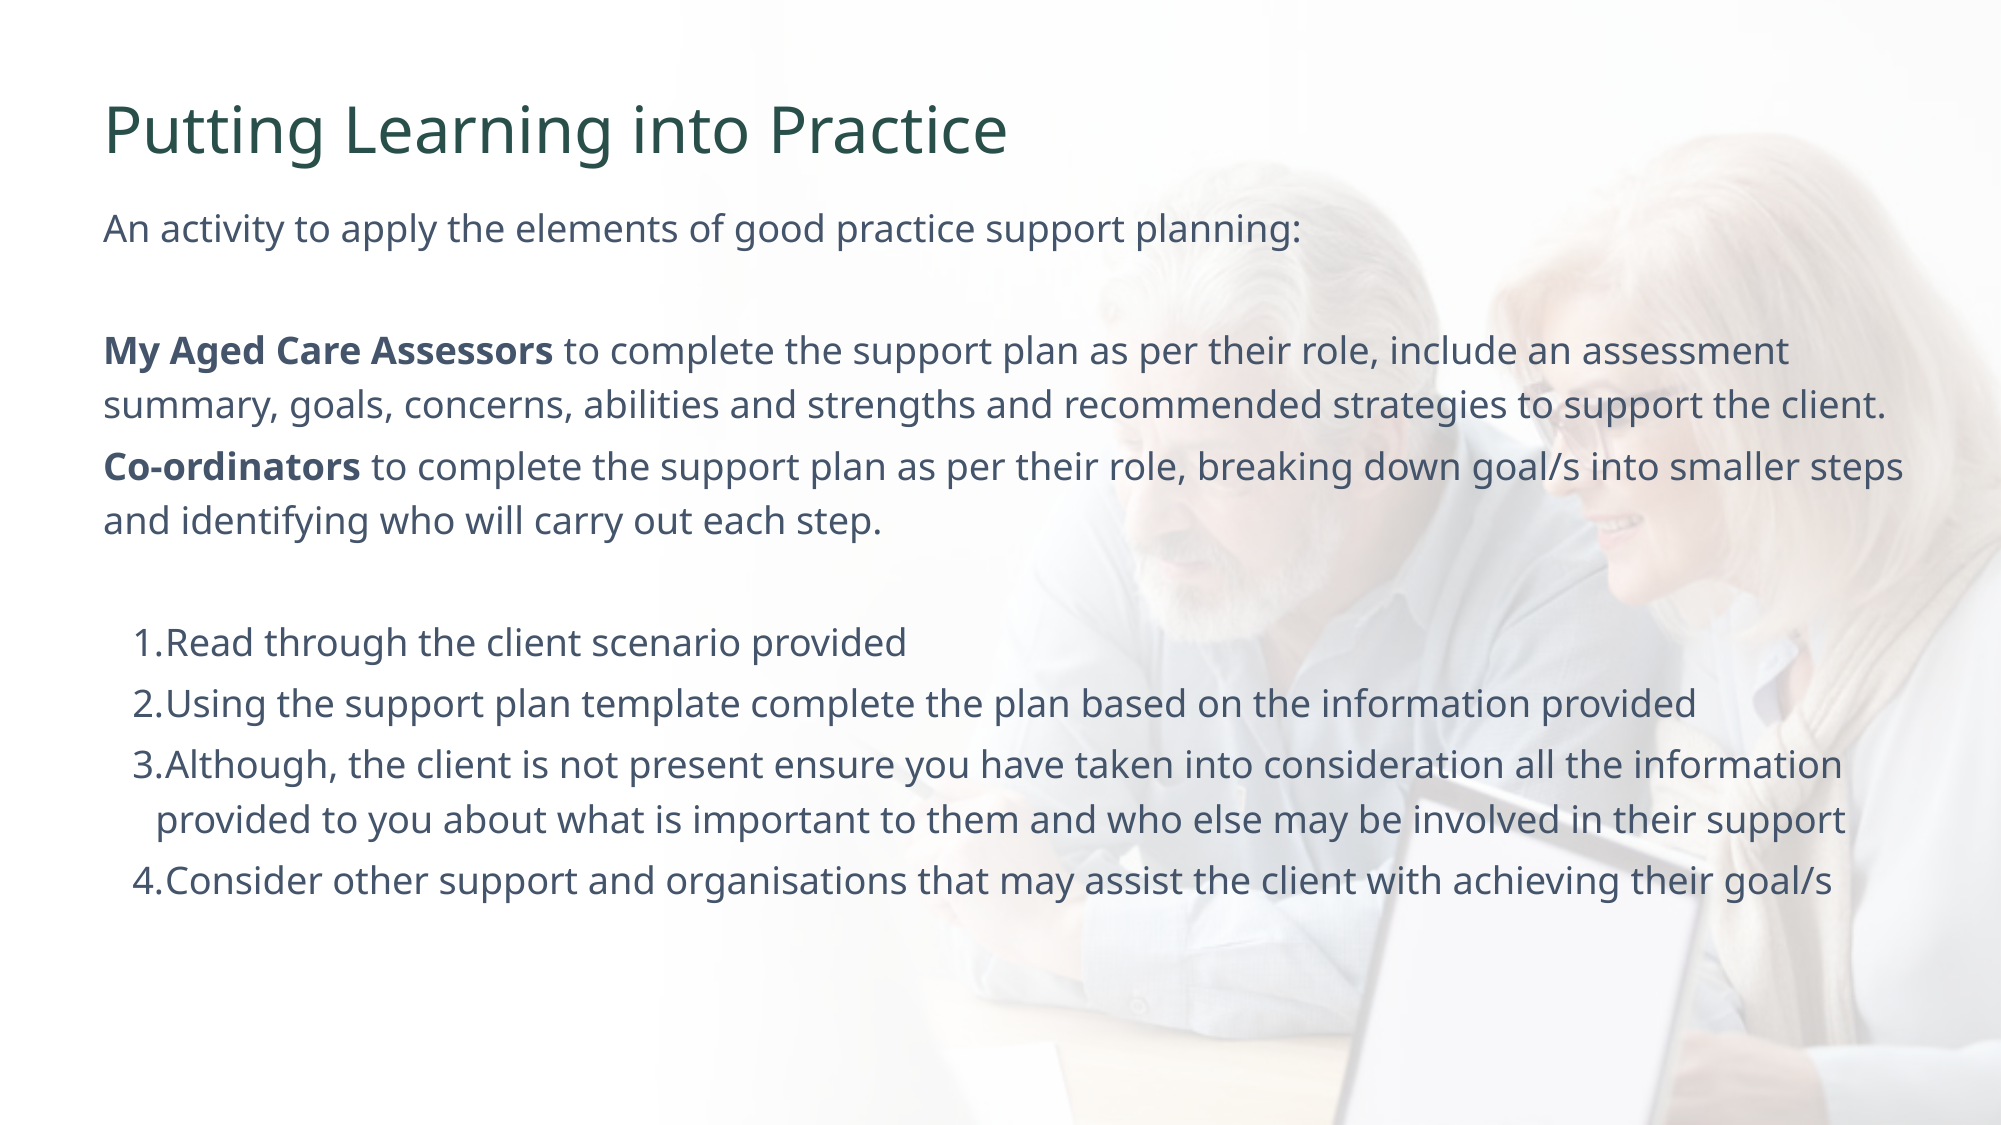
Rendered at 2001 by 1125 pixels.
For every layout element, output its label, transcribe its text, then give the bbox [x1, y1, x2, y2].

text_box Putting Learning into Practice An activity to apply the elements of good practice support planning: My Aged Care Assessors to complete the support plan as per their role, include an assessment summary, goals, concerns, abilities and strengths and recommended strategies to support the client. Co-ordinators to complete the support plan as per their role, breaking down goal/s into smaller steps and identifying who will carry out each step. Read through the client scenario provided Using the support plan template complete the plan based on the information provided Although, the client is not present ensure you have taken into consideration all the information provided to you about what is important to them and who else may be involved in their support Consider other support and organisations that may assist the client with achieving their goal/s [88, 83, 609, 916]
picture [609, 0, 2000, 1125]
